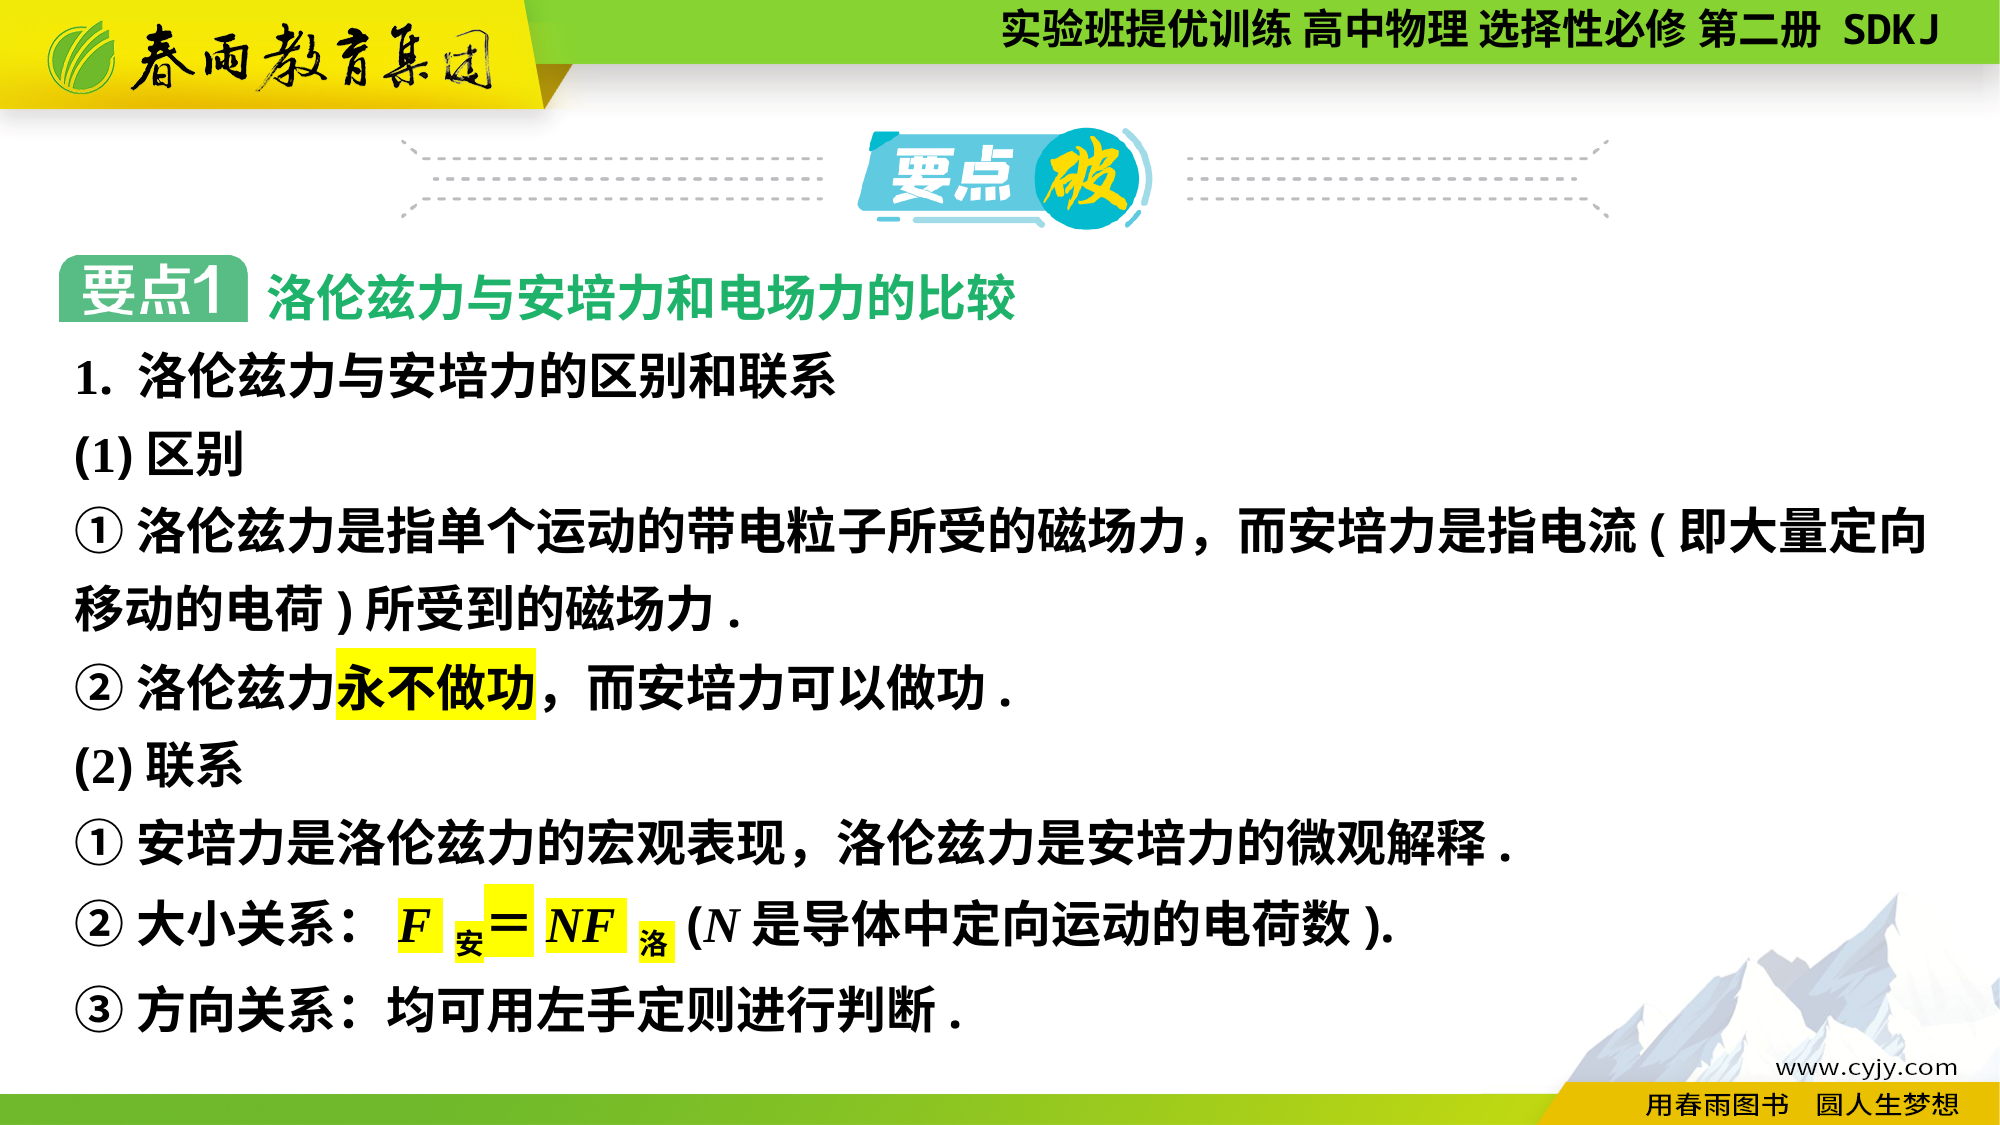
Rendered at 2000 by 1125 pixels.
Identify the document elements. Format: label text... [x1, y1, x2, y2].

picture [0, 0, 2000, 1125]
list 洛伦兹力与安培力和电场力的比较 1. 洛伦兹力与安培力的区别和联系 (1)区别 ①洛伦兹力是指单个运动的带电粒子所受的磁场力，而安培力是指电流(即大量定向移动的电荷)所受到的磁场力. ②洛伦兹力永不做功，而安培力可以做功. (2)联系 ①安培力是洛伦兹力的宏观表现，洛伦兹力是安培力的微观解释. ②大小关系：F 安＝NF 洛 (N是导体中定向运动的电荷数). ③方向关系：均可用左手定则进行判断. [59, 240, 1944, 1043]
